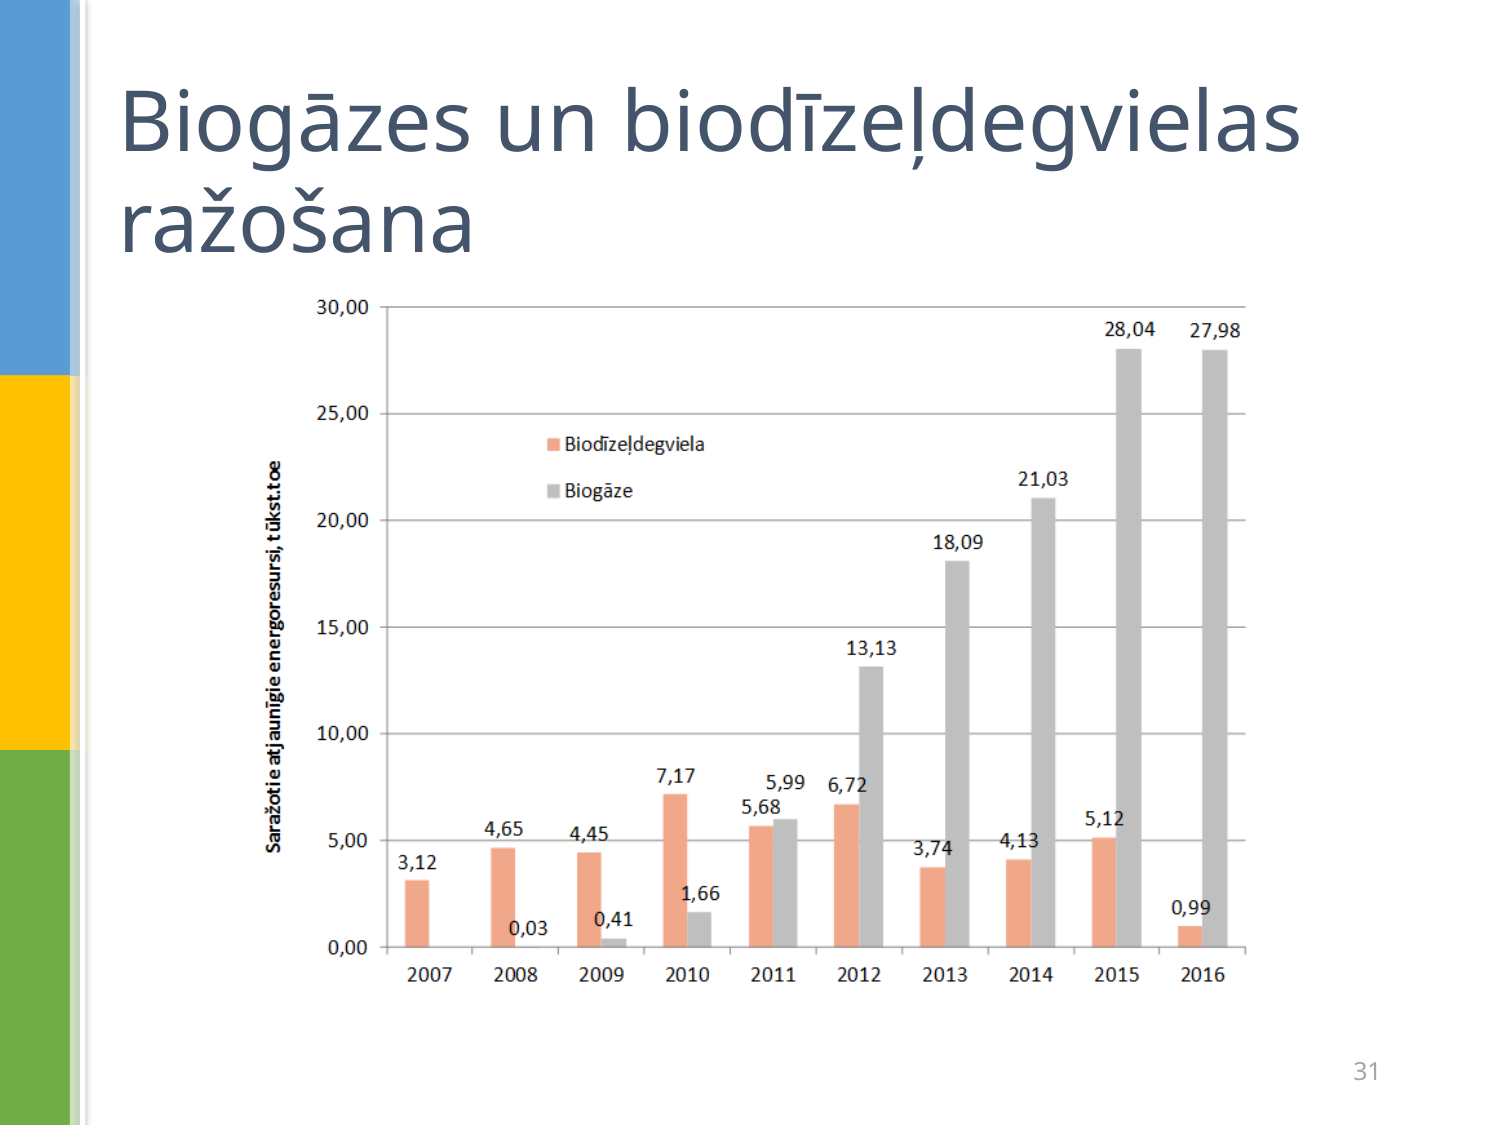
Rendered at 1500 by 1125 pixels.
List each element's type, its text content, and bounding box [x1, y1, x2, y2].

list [212, 259, 1290, 1055]
slide_number 31 [993, 1042, 1397, 1103]
title Biogāzes un biodīzeļdegvielas ražošana [103, 59, 1448, 278]
